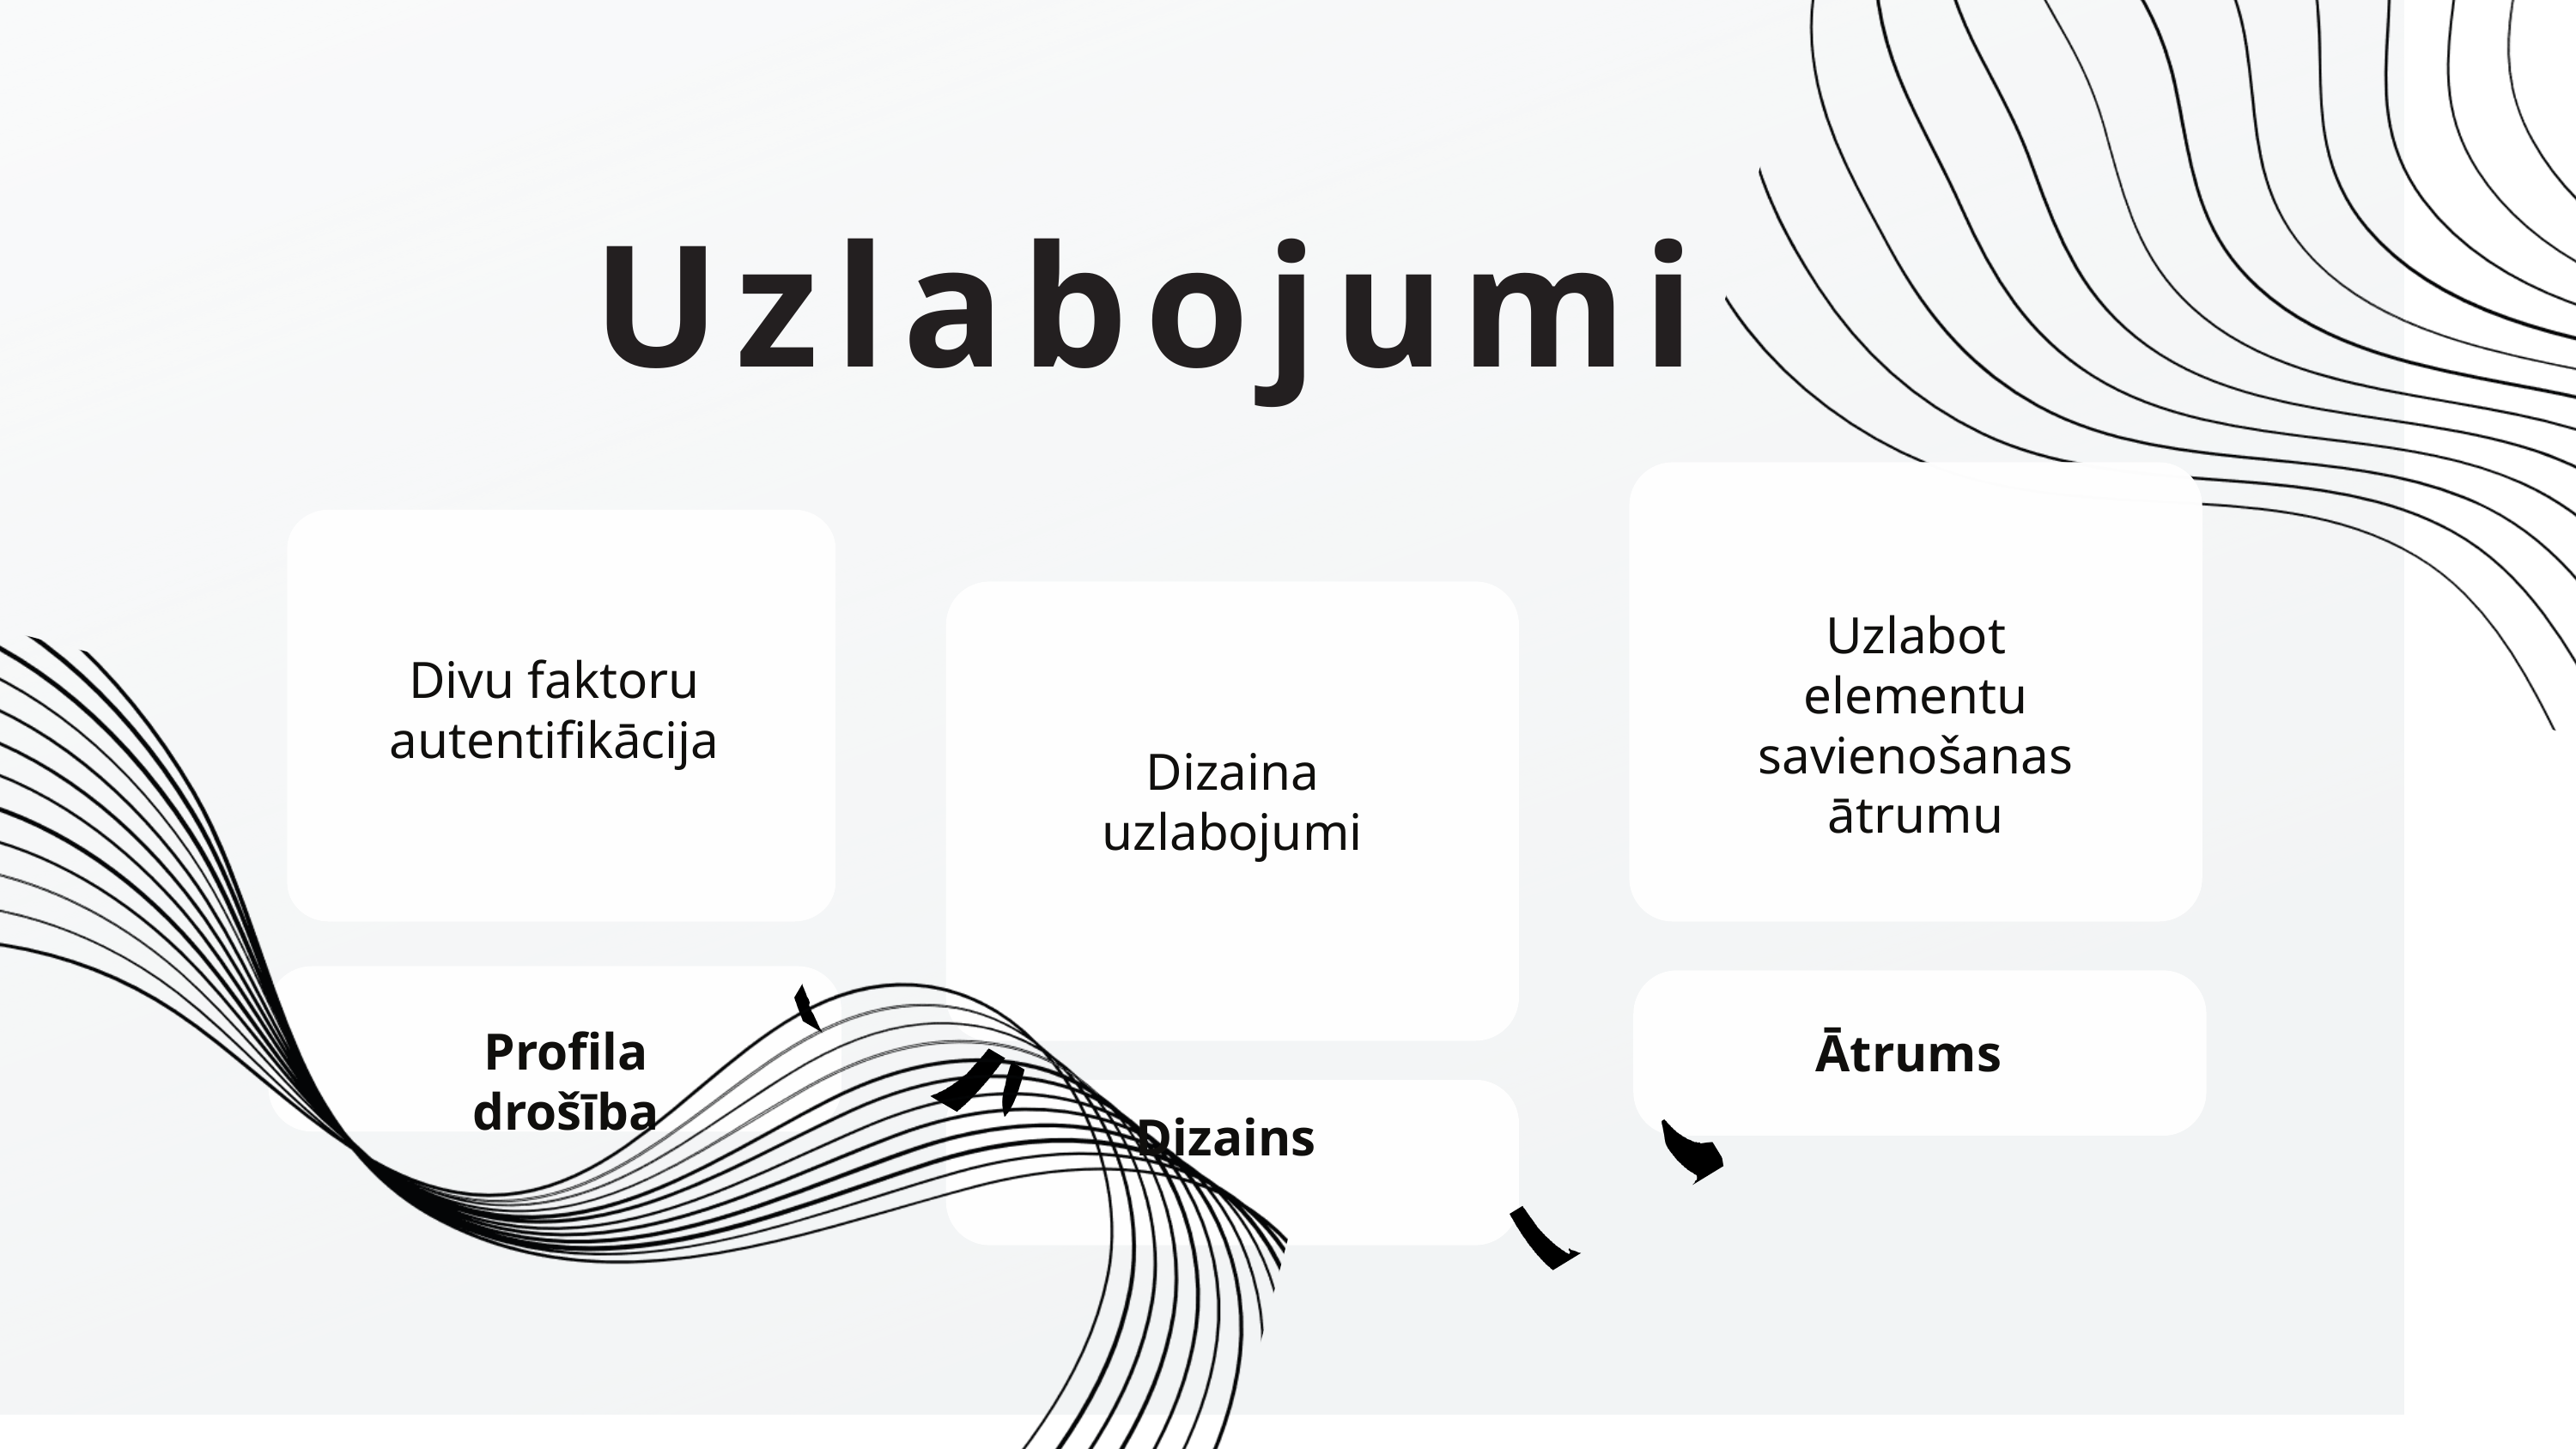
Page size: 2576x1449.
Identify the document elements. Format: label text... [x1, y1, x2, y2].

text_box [945, 581, 1520, 1041]
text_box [945, 1079, 1520, 1246]
text_box [1487, 1140, 1727, 1295]
text_box [1682, 0, 2576, 737]
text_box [1629, 462, 2202, 922]
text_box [268, 966, 842, 1132]
text_box [0, 0, 2404, 1415]
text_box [1632, 970, 2207, 1137]
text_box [287, 509, 836, 922]
text_box Uzlabojumi [216, 168, 2072, 402]
text_box [0, 628, 1339, 1449]
